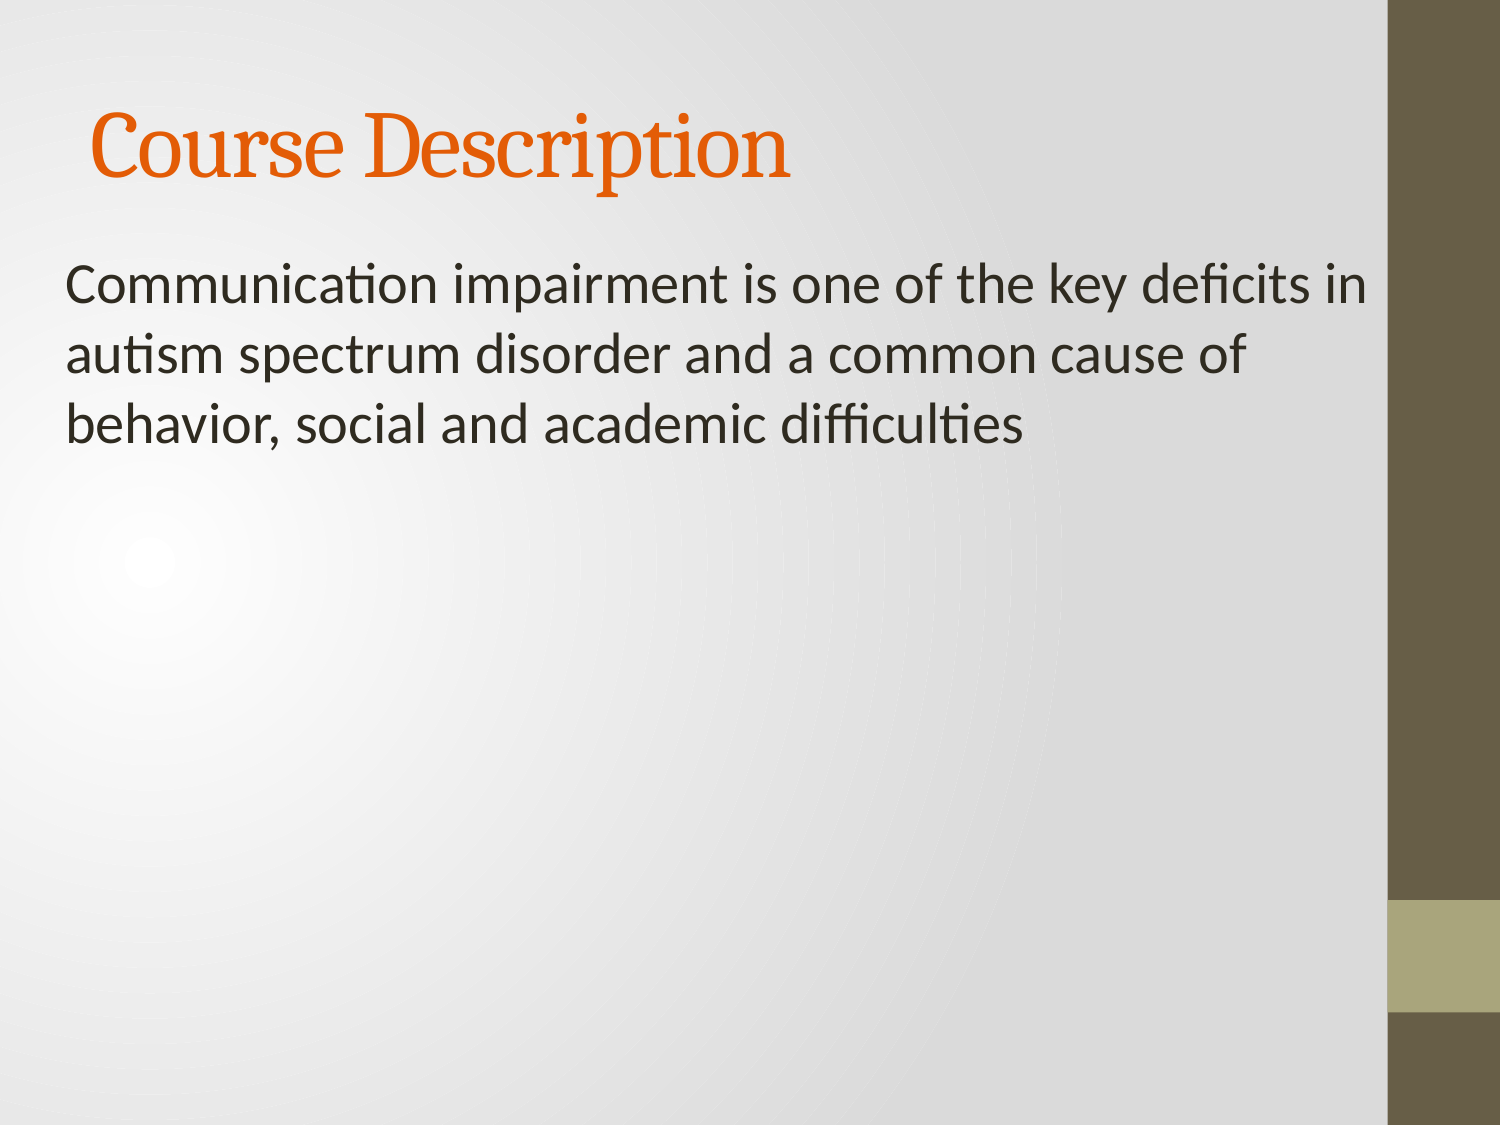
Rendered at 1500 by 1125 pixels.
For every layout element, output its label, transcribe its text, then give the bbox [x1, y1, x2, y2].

title Course Description [75, 45, 1325, 233]
list Communication impairment is one of the key deficits in autism spectrum disorder and a common cause of behavior, social and academic difficulties [50, 237, 1400, 875]
